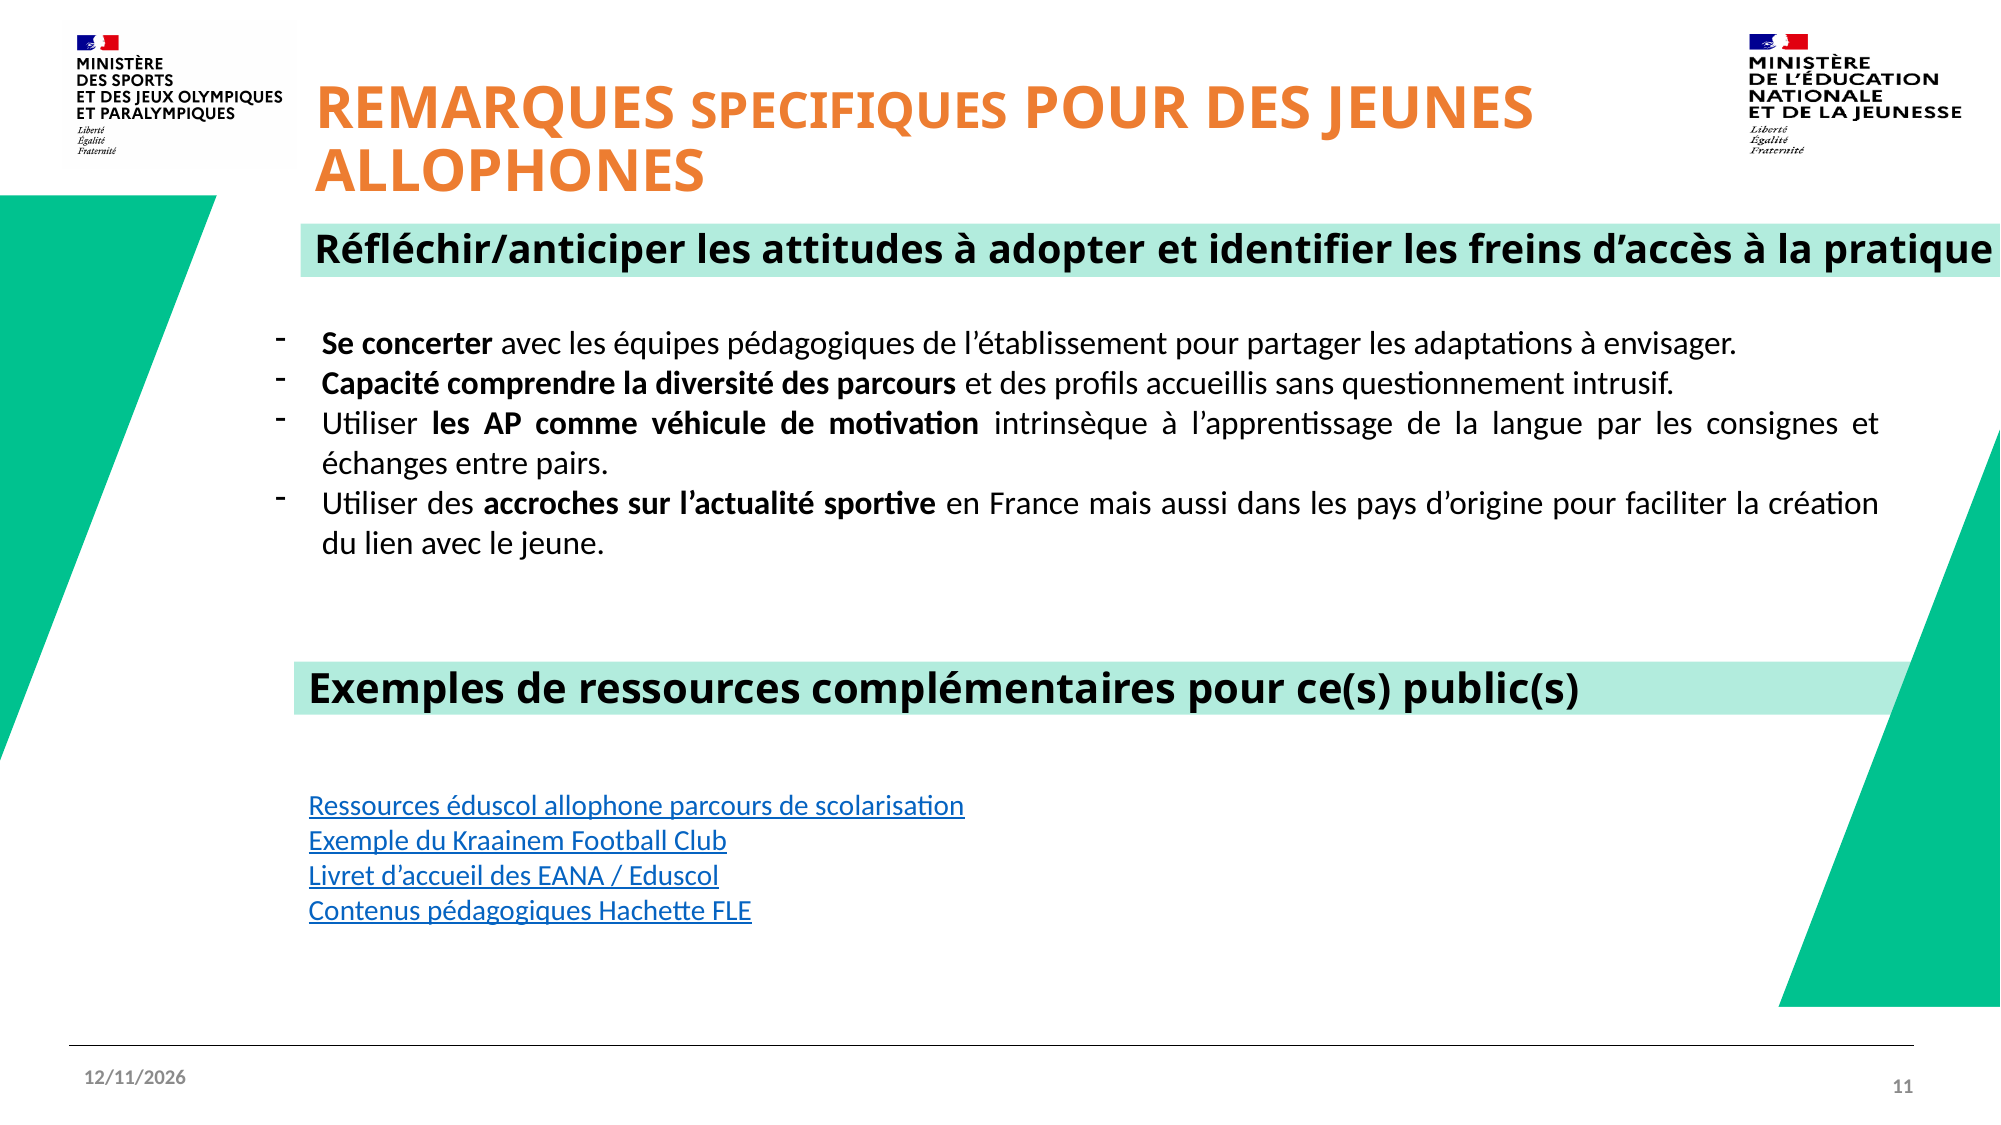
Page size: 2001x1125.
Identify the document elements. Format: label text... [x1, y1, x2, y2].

picture [62, 20, 297, 169]
text_box Réfléchir/anticiper les attitudes à adopter et identifier les freins d’accès à la pratique [300, 223, 2000, 277]
title REMARQUES SPECIFIQUES POUR DES JEUNES ALLOPHONES [300, 67, 1713, 216]
picture [1749, 34, 1963, 155]
slide_number 11 [1618, 1046, 1914, 1125]
text_box Se concerter avec les équipes pédagogiques de l’établissement pour partager les adaptations à envisager. Capacité comprendre la diversité des parcours et des profils accueillis sans questionnement intrusif. Utiliser les AP comme véhicule de motivation intrinsèque à l’apprentissage de la langue par les consignes et échanges entre pairs. Utiliser des accroches sur l’actualité sportive en France mais aussi dans les pays d’origine pour faciliter la création du lien avec le jeune. [260, 314, 1896, 659]
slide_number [69, 1046, 519, 1107]
text_box Exemples de ressources complémentaires pour ce(s) public(s) [294, 661, 2000, 715]
text_box Ressources éduscol allophone parcours de scolarisation Exemple du Kraainem Football Club Livret d’accueil des EANA / Eduscol Contenus pédagogiques Hachette FLE [293, 778, 1963, 1024]
